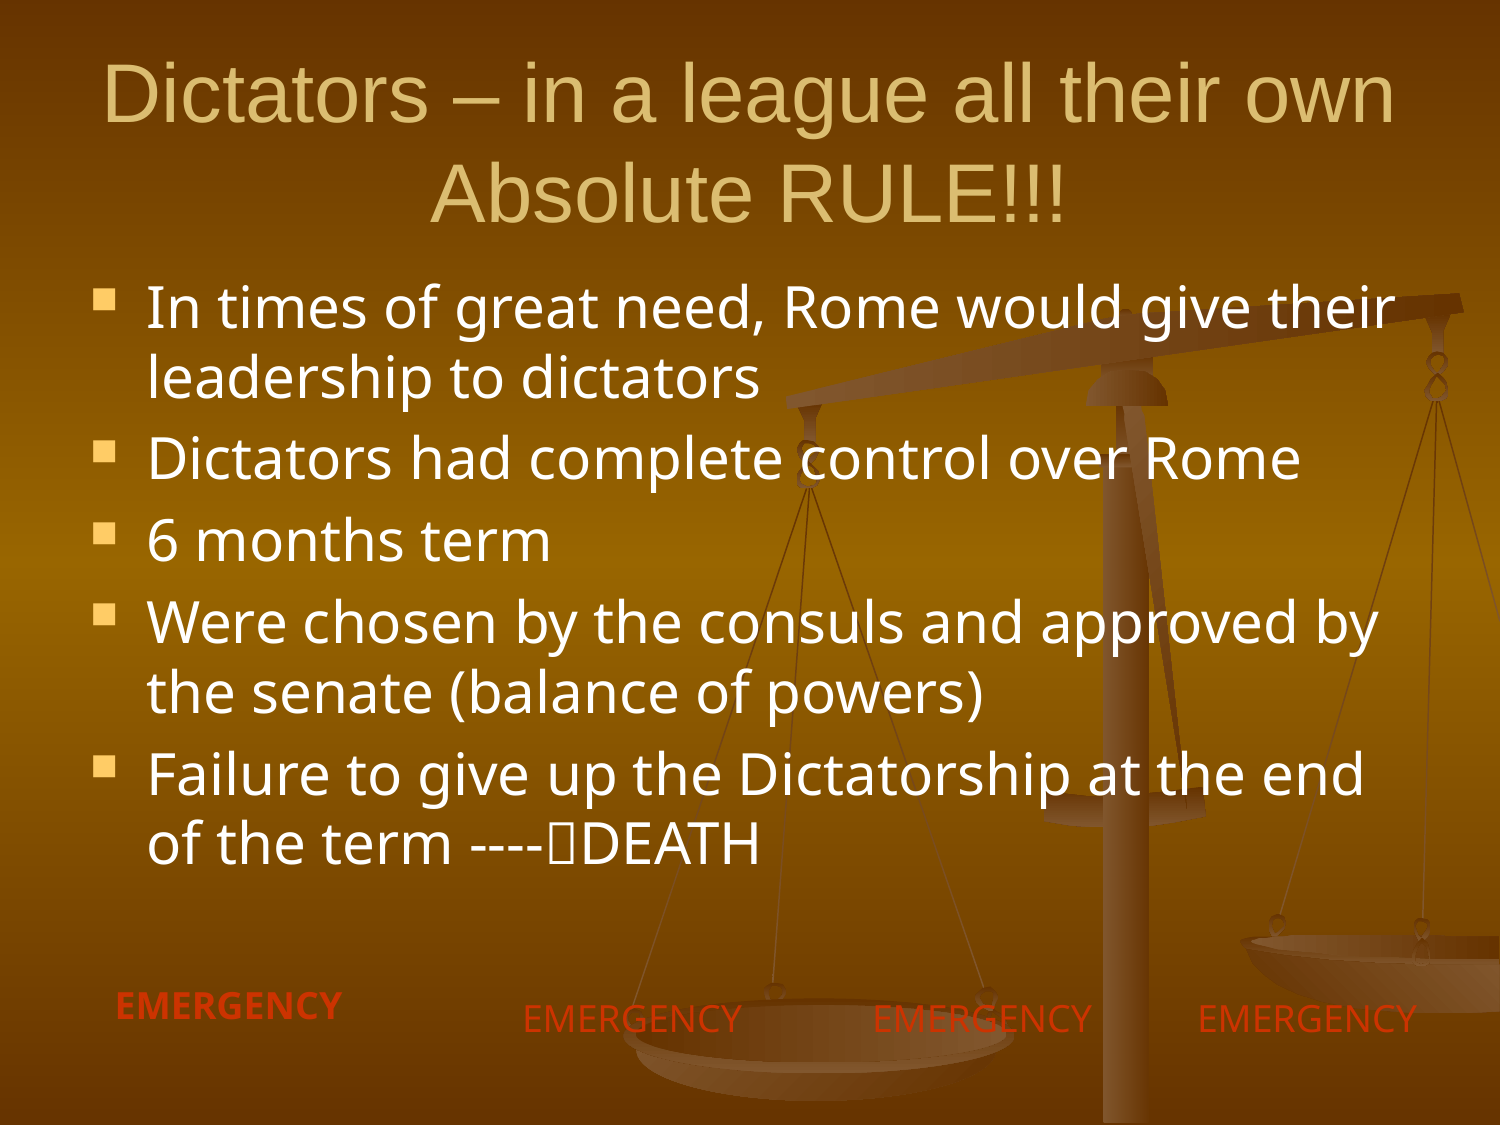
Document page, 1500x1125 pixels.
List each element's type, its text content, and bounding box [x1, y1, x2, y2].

text_box EMERGENCY [99, 974, 377, 1035]
list In times of great need, Rome would give their leadership to dictators Dictators had complete control over Rome 6 months term Were chosen by the consuls and approved by the senate (balance of powers) Failure to give up the Dictatorship at the end of the term ----DEATH [75, 262, 1425, 913]
text_box EMERGENCY [507, 987, 758, 1048]
title Dictators – in a league all their own Absolute RULE!!! [75, 45, 1425, 234]
text_box EMERGENCY [857, 987, 1108, 1048]
text_box EMERGENCY [1182, 987, 1433, 1048]
